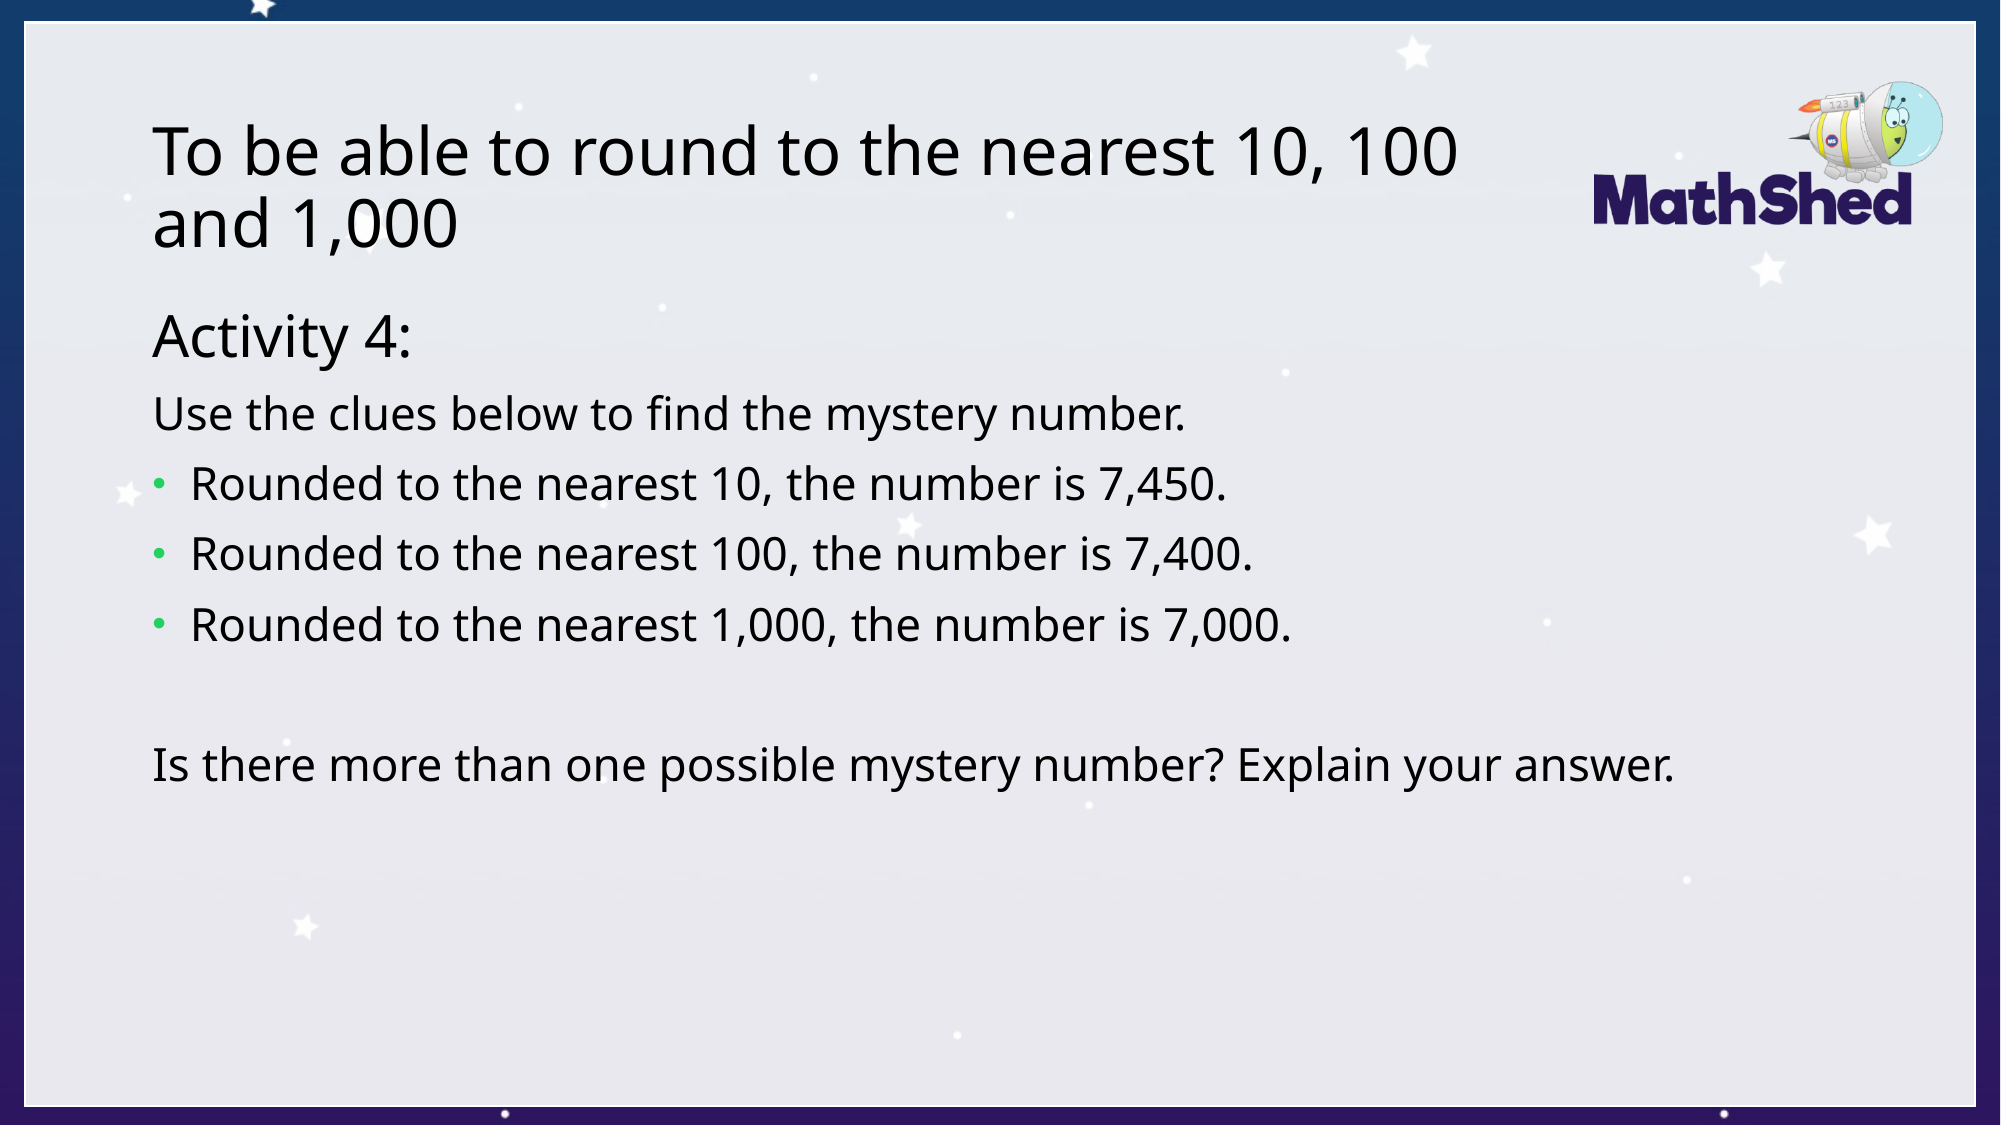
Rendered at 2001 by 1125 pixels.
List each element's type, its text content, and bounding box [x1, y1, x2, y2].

list Activity 4: Use the clues below to find the mystery number. Rounded to the nearest 10, the number is 7,450. Rounded to the nearest 100, the number is 7,400. Rounded to the nearest 1,000, the number is 7,000. Is there more than one possible mystery number? Explain your answer. [137, 299, 1863, 1014]
title To be able to round to the nearest 10, 100 and 1,000 [137, 81, 1578, 299]
picture [0, 0, 2001, 1125]
